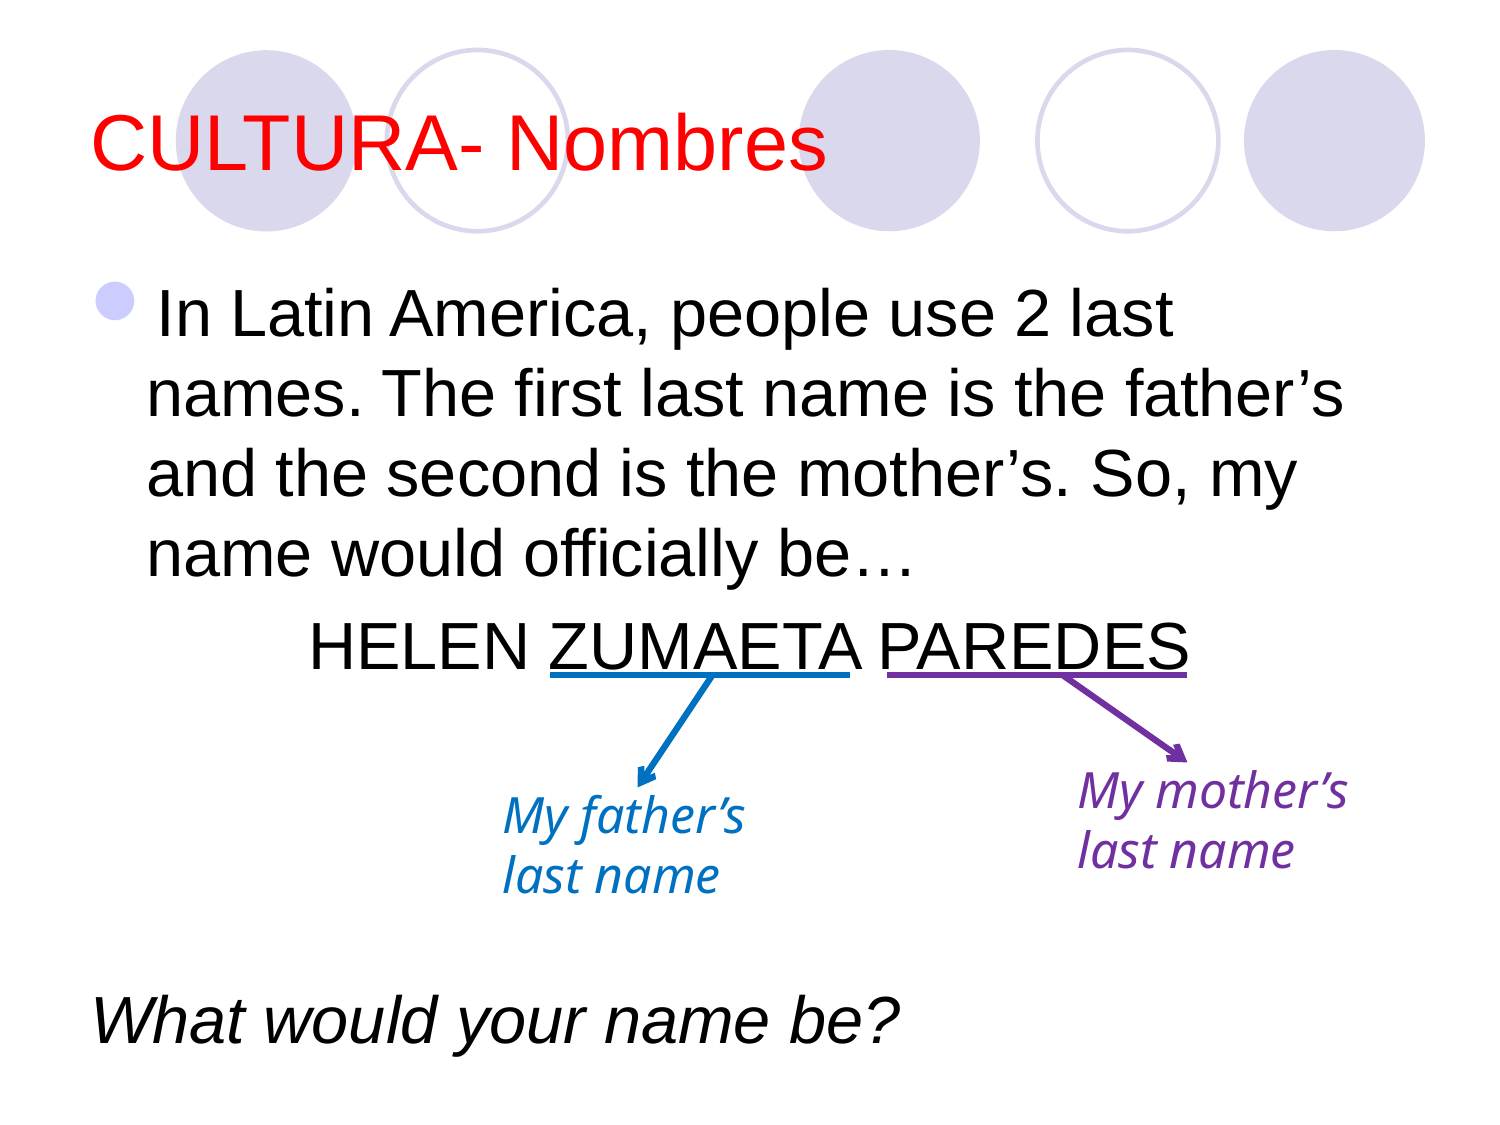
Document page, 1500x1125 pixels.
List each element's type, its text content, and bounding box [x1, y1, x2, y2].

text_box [637, 684, 713, 788]
text_box My father’s last name [487, 776, 800, 911]
title CULTURA- Nombres [75, 45, 1425, 233]
list In Latin America, people use 2 last names. The first last name is the father’s and the second is the mother’s. So, my name would officially be… HELEN ZUMAETA PAREDES What would your name be? [75, 262, 1425, 1050]
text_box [1062, 674, 1188, 763]
text_box My mother’s last name [1062, 751, 1413, 886]
